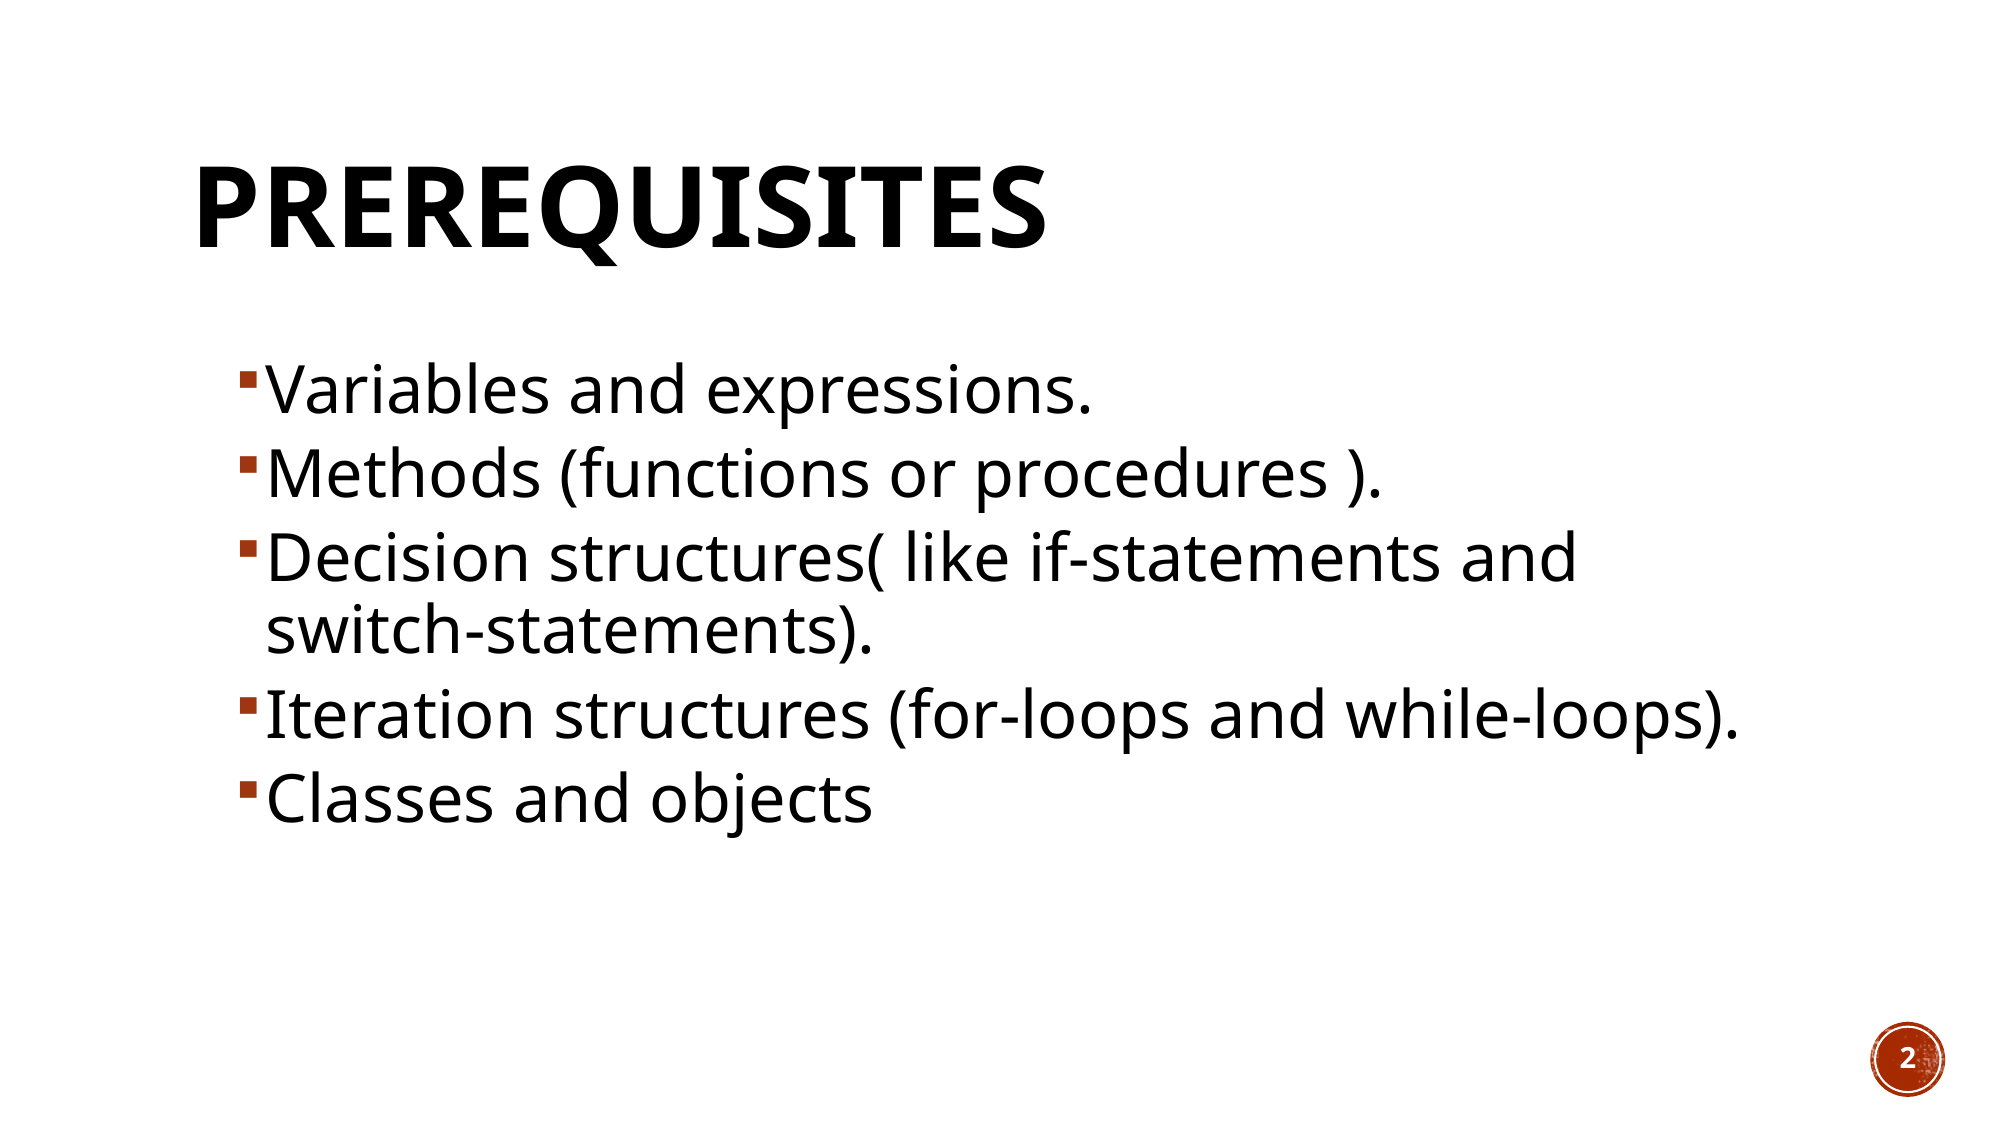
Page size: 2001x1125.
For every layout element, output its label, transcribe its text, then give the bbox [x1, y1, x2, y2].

slide_number 2 [1855, 1028, 1961, 1089]
title Prerequisites [175, 79, 1826, 344]
list Variables and expressions. Methods (functions or procedures ). Decision structures( like if-statements and switch-statements). Iteration structures (for-loops and while-loops). Classes and objects [175, 348, 1826, 1013]
